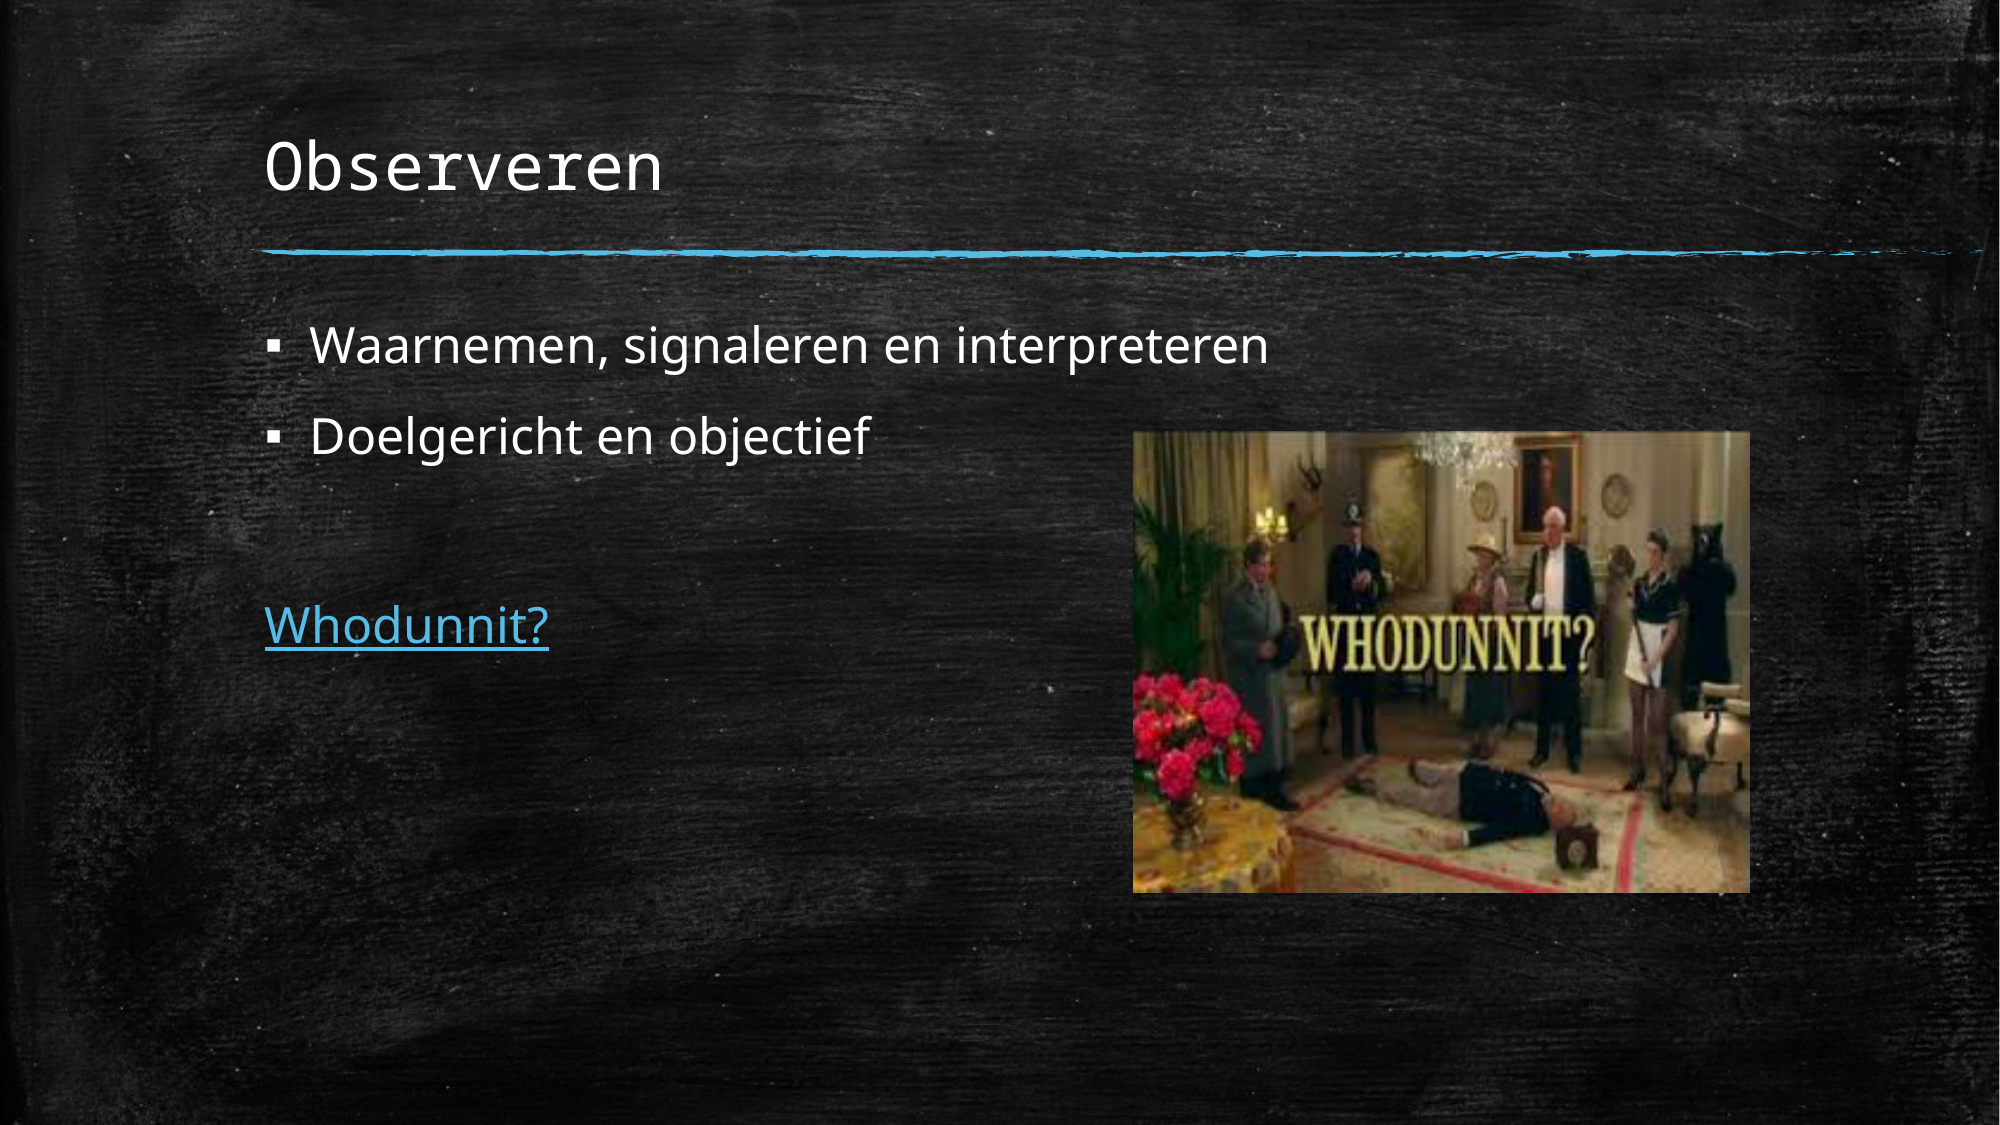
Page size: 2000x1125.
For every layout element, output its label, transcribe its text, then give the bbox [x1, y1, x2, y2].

list Waarnemen, signaleren en interpreteren Doelgericht en objectief Whodunnit? [249, 312, 1750, 1013]
picture [1133, 431, 1750, 894]
title Observeren [249, 45, 1750, 213]
